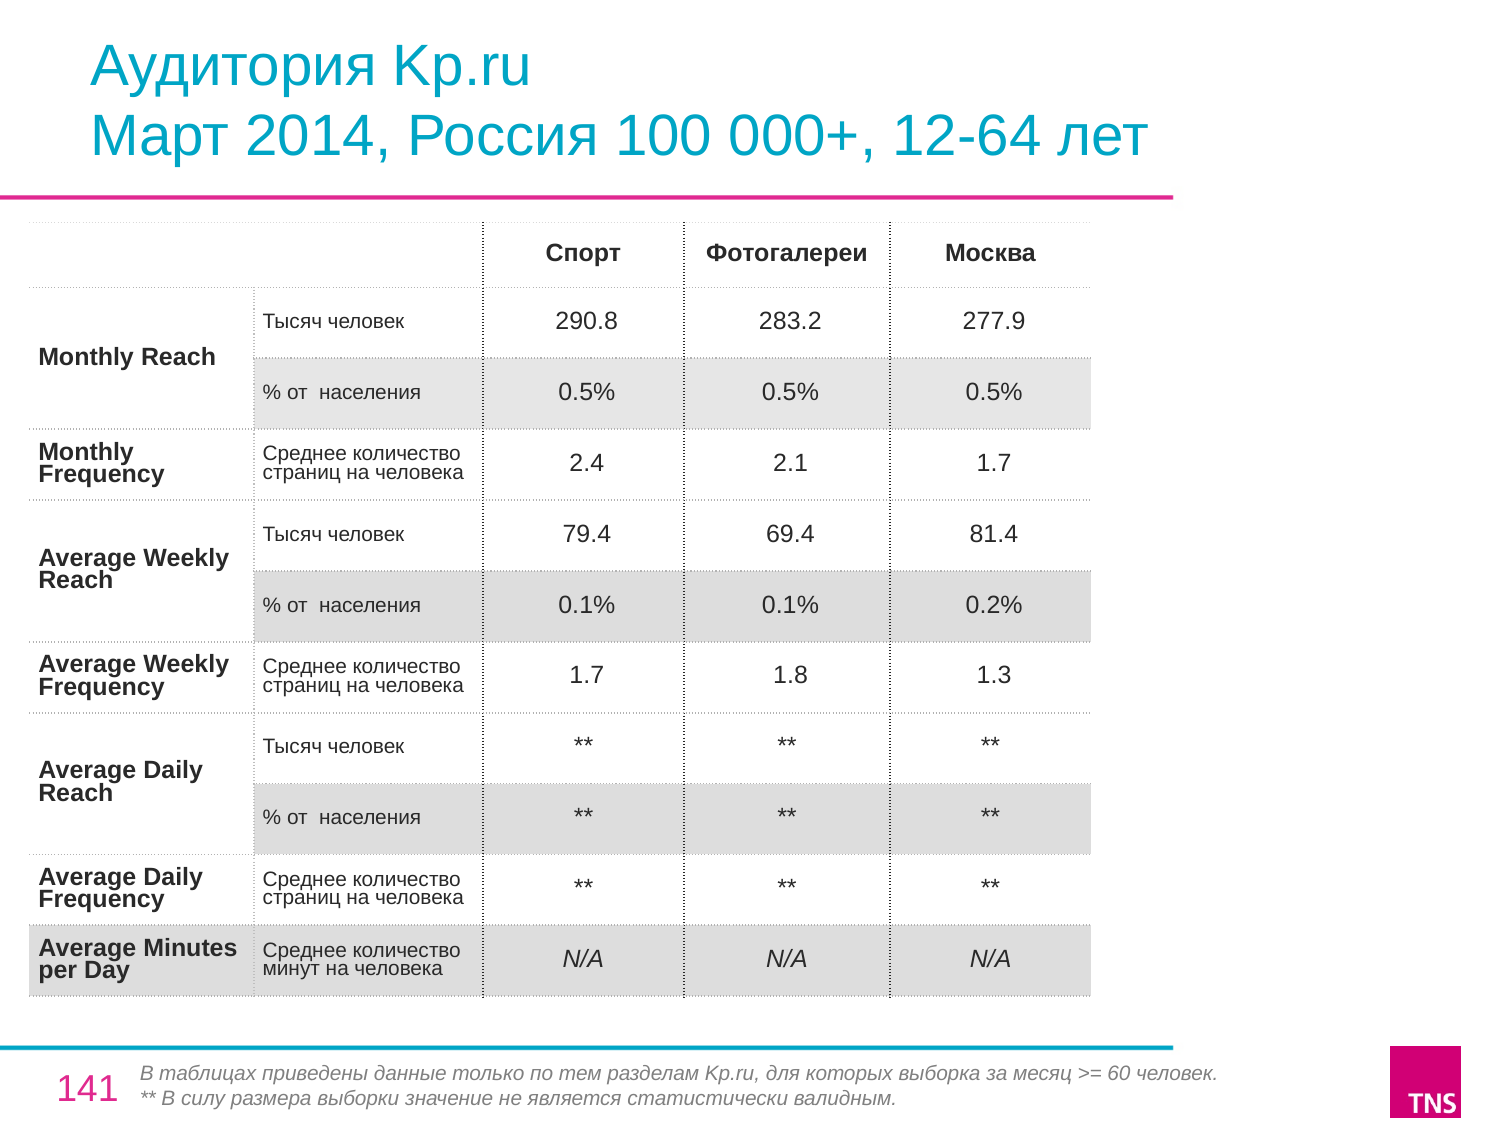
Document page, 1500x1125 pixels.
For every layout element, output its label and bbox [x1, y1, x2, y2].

text_box [124, 1052, 1463, 1117]
picture [0, 0, 1500, 1125]
title [74, 8, 1476, 187]
slide_number [40, 1055, 392, 1125]
table_cell [29, 287, 1091, 996]
table_header [29, 223, 1091, 287]
